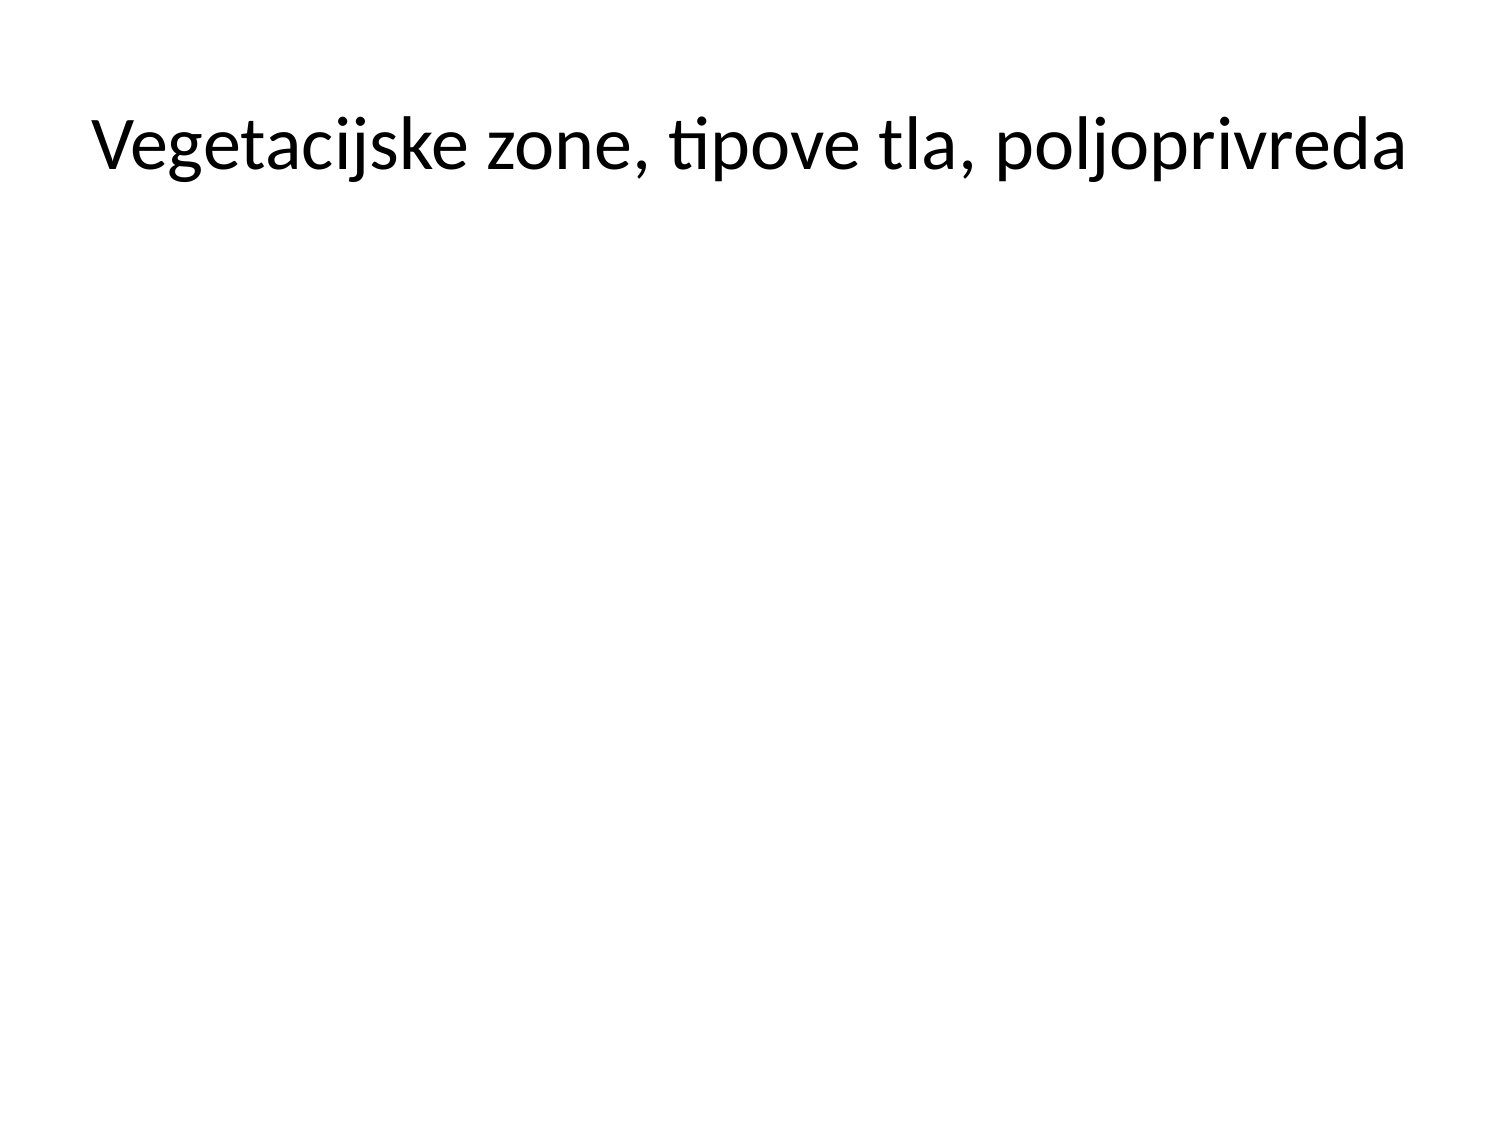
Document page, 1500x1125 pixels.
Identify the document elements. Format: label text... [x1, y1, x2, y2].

title Vegetacijske zone, tipove tla, poljoprivreda [75, 45, 1425, 233]
